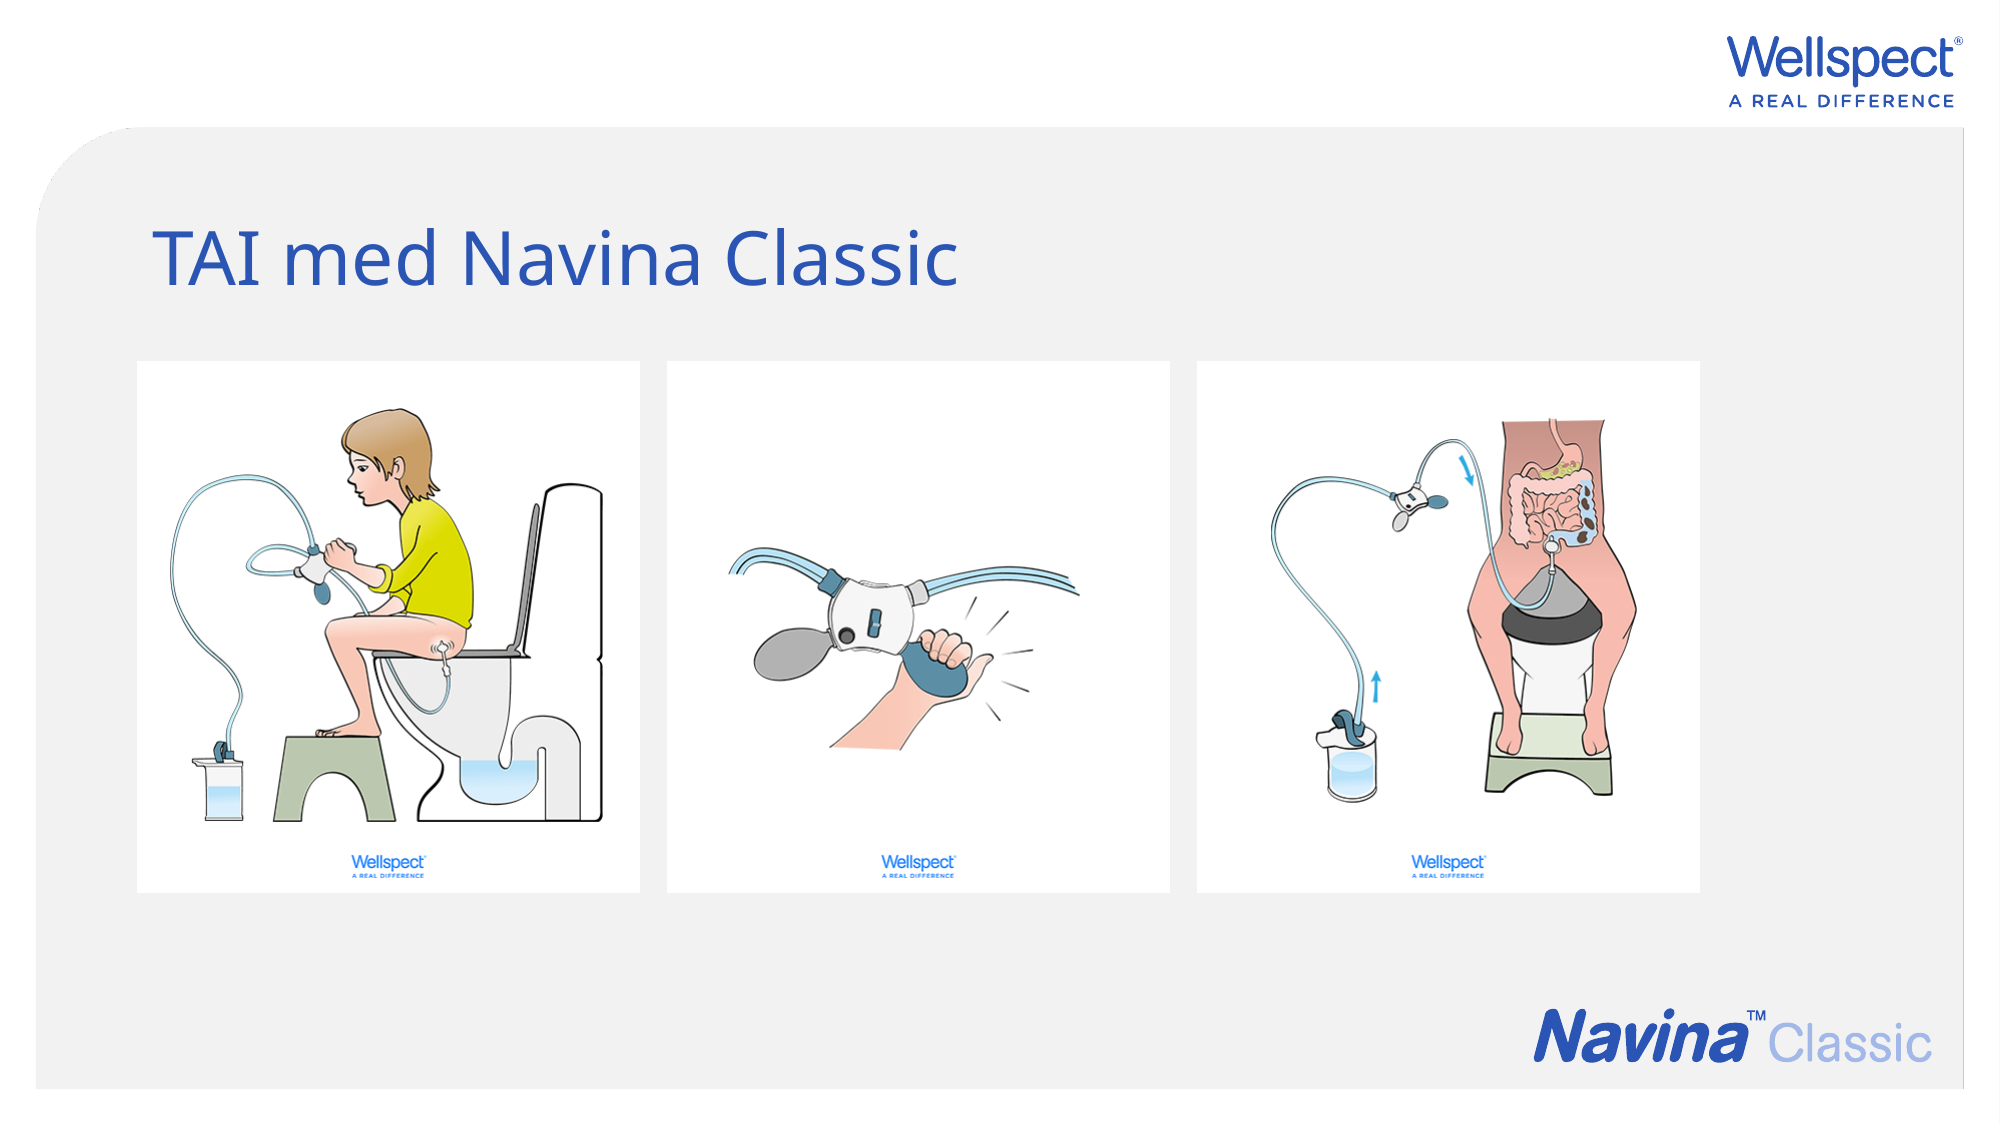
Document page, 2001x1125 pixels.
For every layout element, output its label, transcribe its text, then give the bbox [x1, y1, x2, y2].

picture [0, 0, 2000, 1125]
title TAI med Navina Classic [137, 160, 1863, 362]
